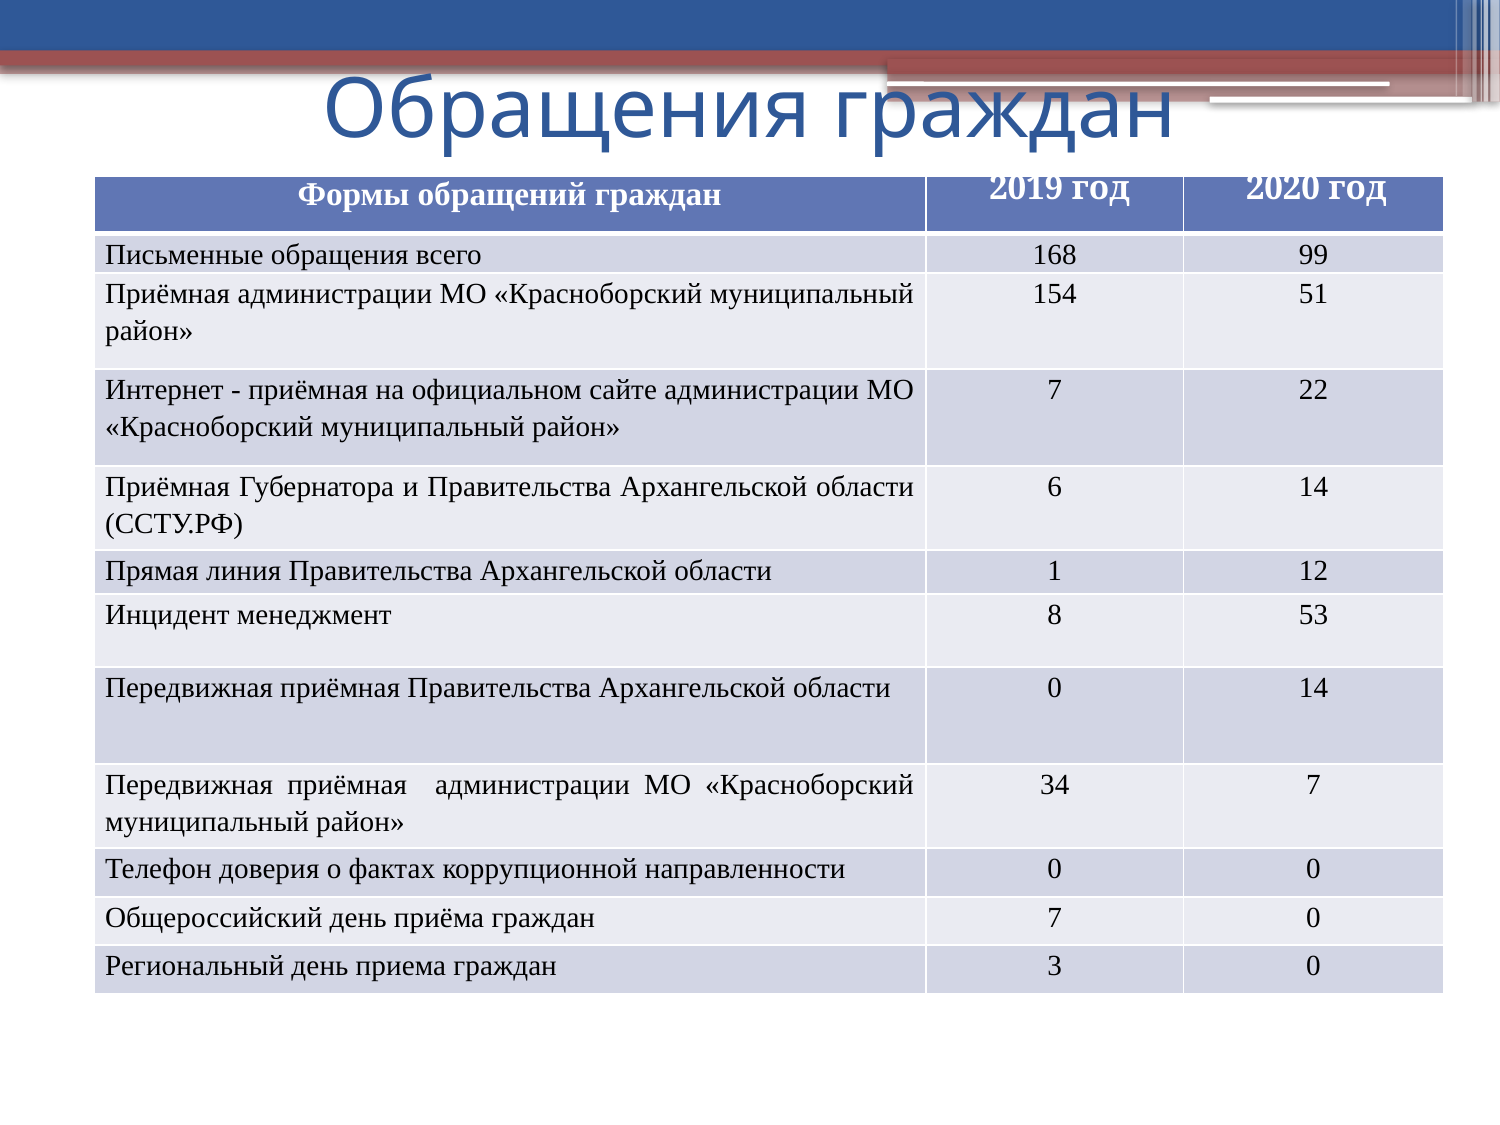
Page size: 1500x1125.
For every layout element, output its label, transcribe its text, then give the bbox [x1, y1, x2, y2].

table_cell Телефон доверия о фактах коррупционной направленности [95, 849, 925, 896]
title Обращения граждан [75, 43, 1425, 164]
table_cell Приёмная администрации МО «Красноборский муниципальный район» [95, 274, 925, 368]
table_cell 3 [927, 946, 1183, 993]
table_cell 0 [1184, 849, 1443, 896]
table_cell 154 [927, 274, 1183, 368]
table_cell Письменные обращения всего [95, 236, 925, 272]
table_cell 51 [1184, 274, 1443, 368]
table_cell 12 [1184, 551, 1443, 593]
table_cell 22 [1184, 370, 1443, 465]
table_cell Общероссийский день приёма граждан [95, 898, 925, 944]
table_cell 1 [927, 551, 1183, 593]
table_header 2019 год [927, 177, 1183, 231]
table_cell 7 [1184, 765, 1443, 847]
table_cell 14 [1184, 668, 1443, 763]
table_header 2020 год [1184, 177, 1443, 231]
table_cell 0 [1184, 946, 1443, 993]
table_cell 53 [1184, 595, 1443, 666]
table_cell 8 [927, 595, 1183, 666]
table_cell 0 [1184, 898, 1443, 944]
table_cell 6 [927, 467, 1183, 549]
table_cell Передвижная приёмная администрации МО «Красноборский муниципальный район» [95, 765, 925, 847]
table_cell 168 [927, 236, 1183, 272]
table_cell 7 [927, 898, 1183, 944]
table_cell 34 [927, 765, 1183, 847]
table_cell Передвижная приёмная Правительства Архангельской области [95, 668, 925, 763]
table_cell Инцидент менеджмент [95, 595, 925, 666]
table_cell Интернет - приёмная на официальном сайте администрации МО «Красноборский муниципальный район» [95, 370, 925, 465]
table_cell 0 [927, 849, 1183, 896]
table_cell Приёмная Губернатора и Правительства Архангельской области (ССТУ.РФ) [95, 467, 925, 549]
table_header Формы обращений граждан [95, 177, 925, 231]
table_cell Региональный день приема граждан [95, 946, 925, 993]
table_cell Прямая линия Правительства Архангельской области [95, 551, 925, 593]
table_cell 99 [1184, 236, 1443, 272]
table_cell 7 [927, 370, 1183, 465]
table_cell 14 [1184, 467, 1443, 549]
table_cell 0 [927, 668, 1183, 763]
